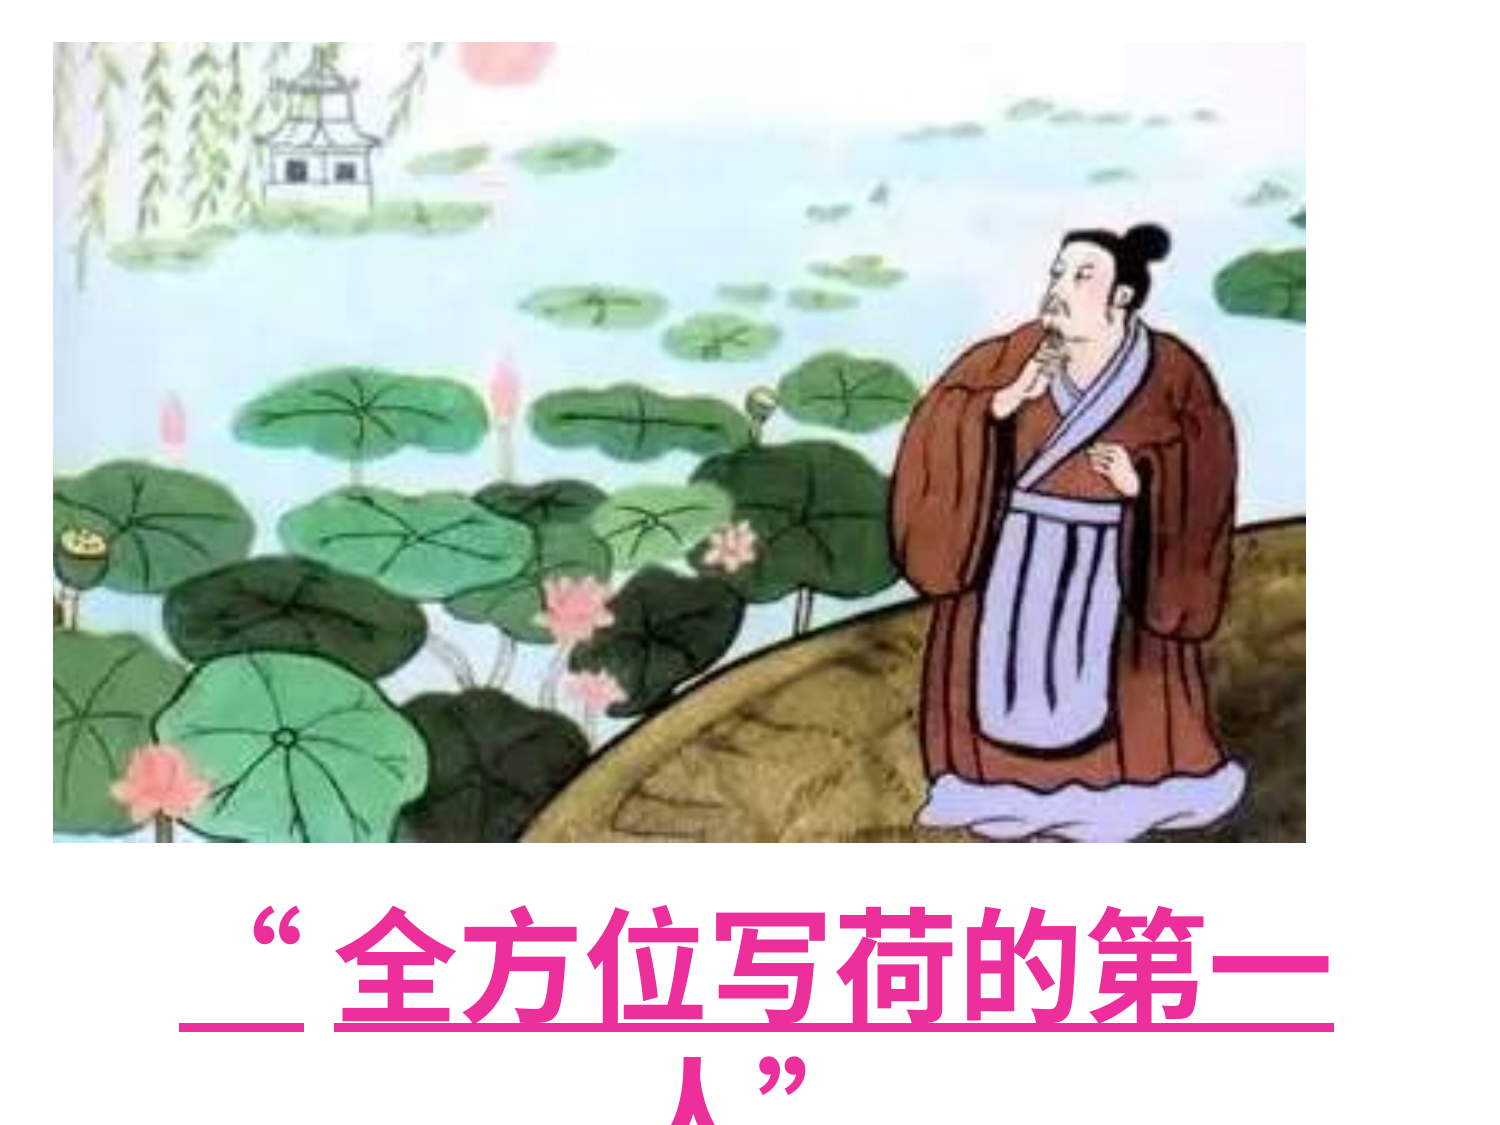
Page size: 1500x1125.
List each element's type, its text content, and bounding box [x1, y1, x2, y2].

text_box “全方位写荷的第一人” [112, 881, 1400, 1125]
picture [52, 42, 1306, 843]
